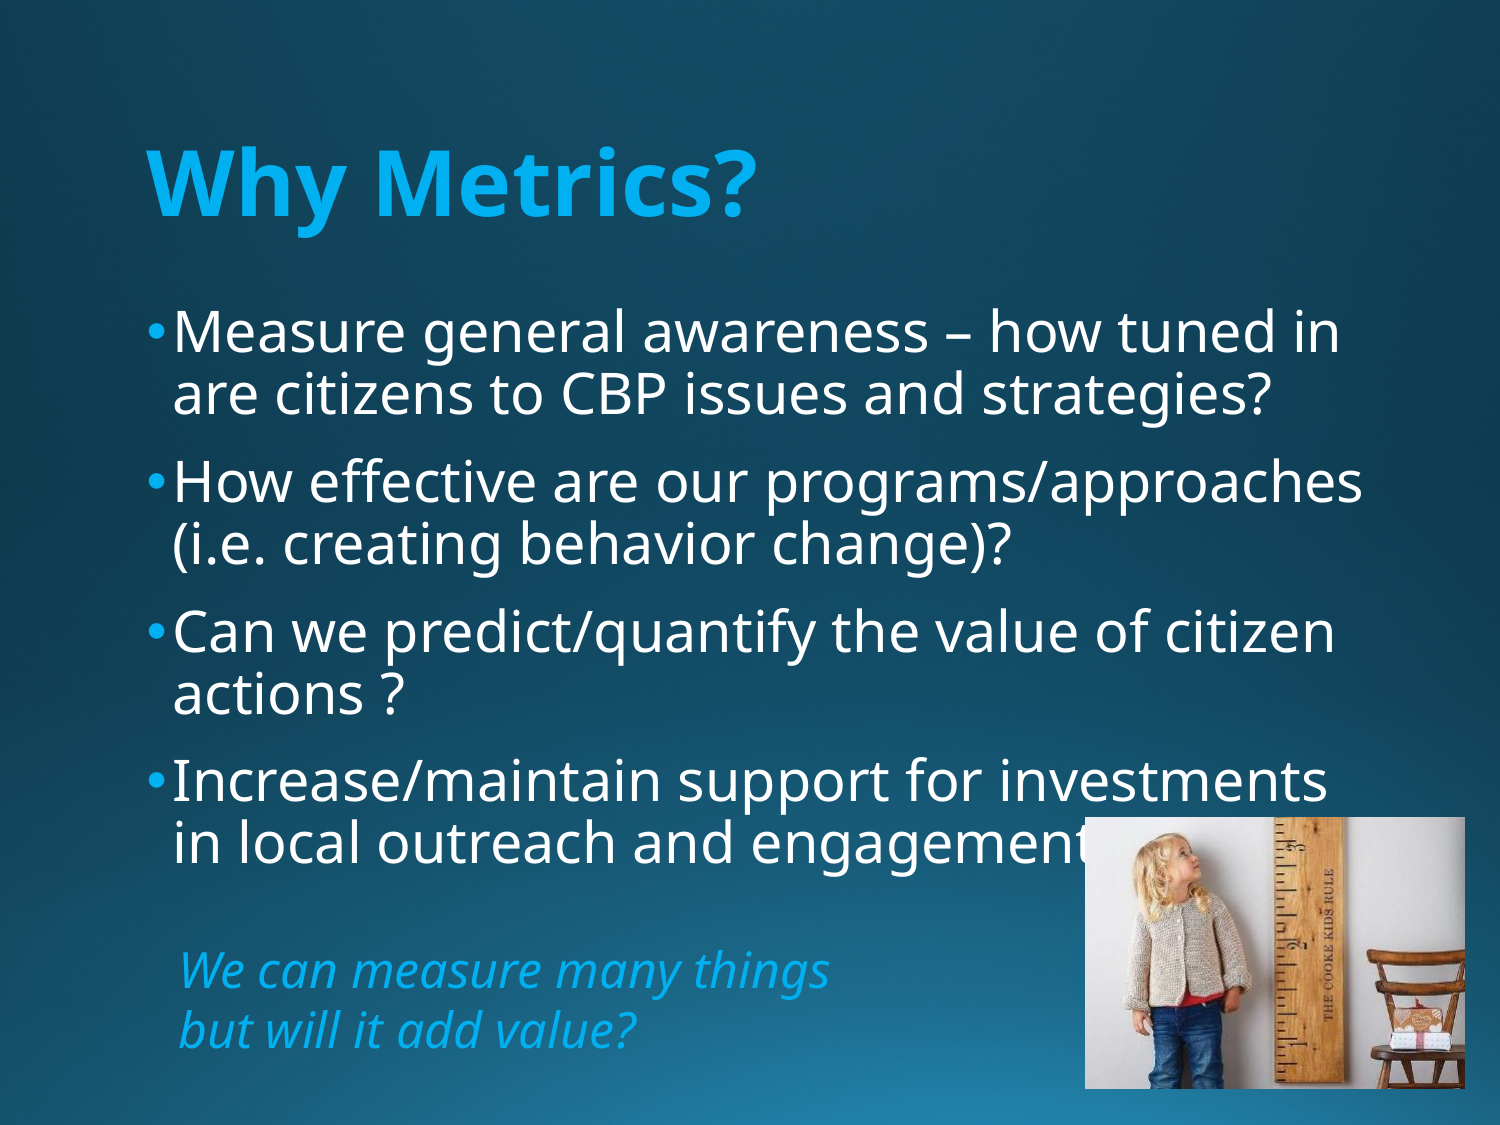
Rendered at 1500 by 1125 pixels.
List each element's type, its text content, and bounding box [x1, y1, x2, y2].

list Measure general awareness – how tuned in are citizens to CBP issues and strategies? How effective are our programs/approaches (i.e. creating behavior change)? Can we predict/quantify the value of citizen actions ? Increase/maintain support for investments in local outreach and engagement. [131, 295, 1391, 896]
title Why Metrics? [131, 77, 1426, 296]
picture [0, 0, 1500, 1125]
text_box We can measure many things but will it add value? [163, 931, 917, 1067]
